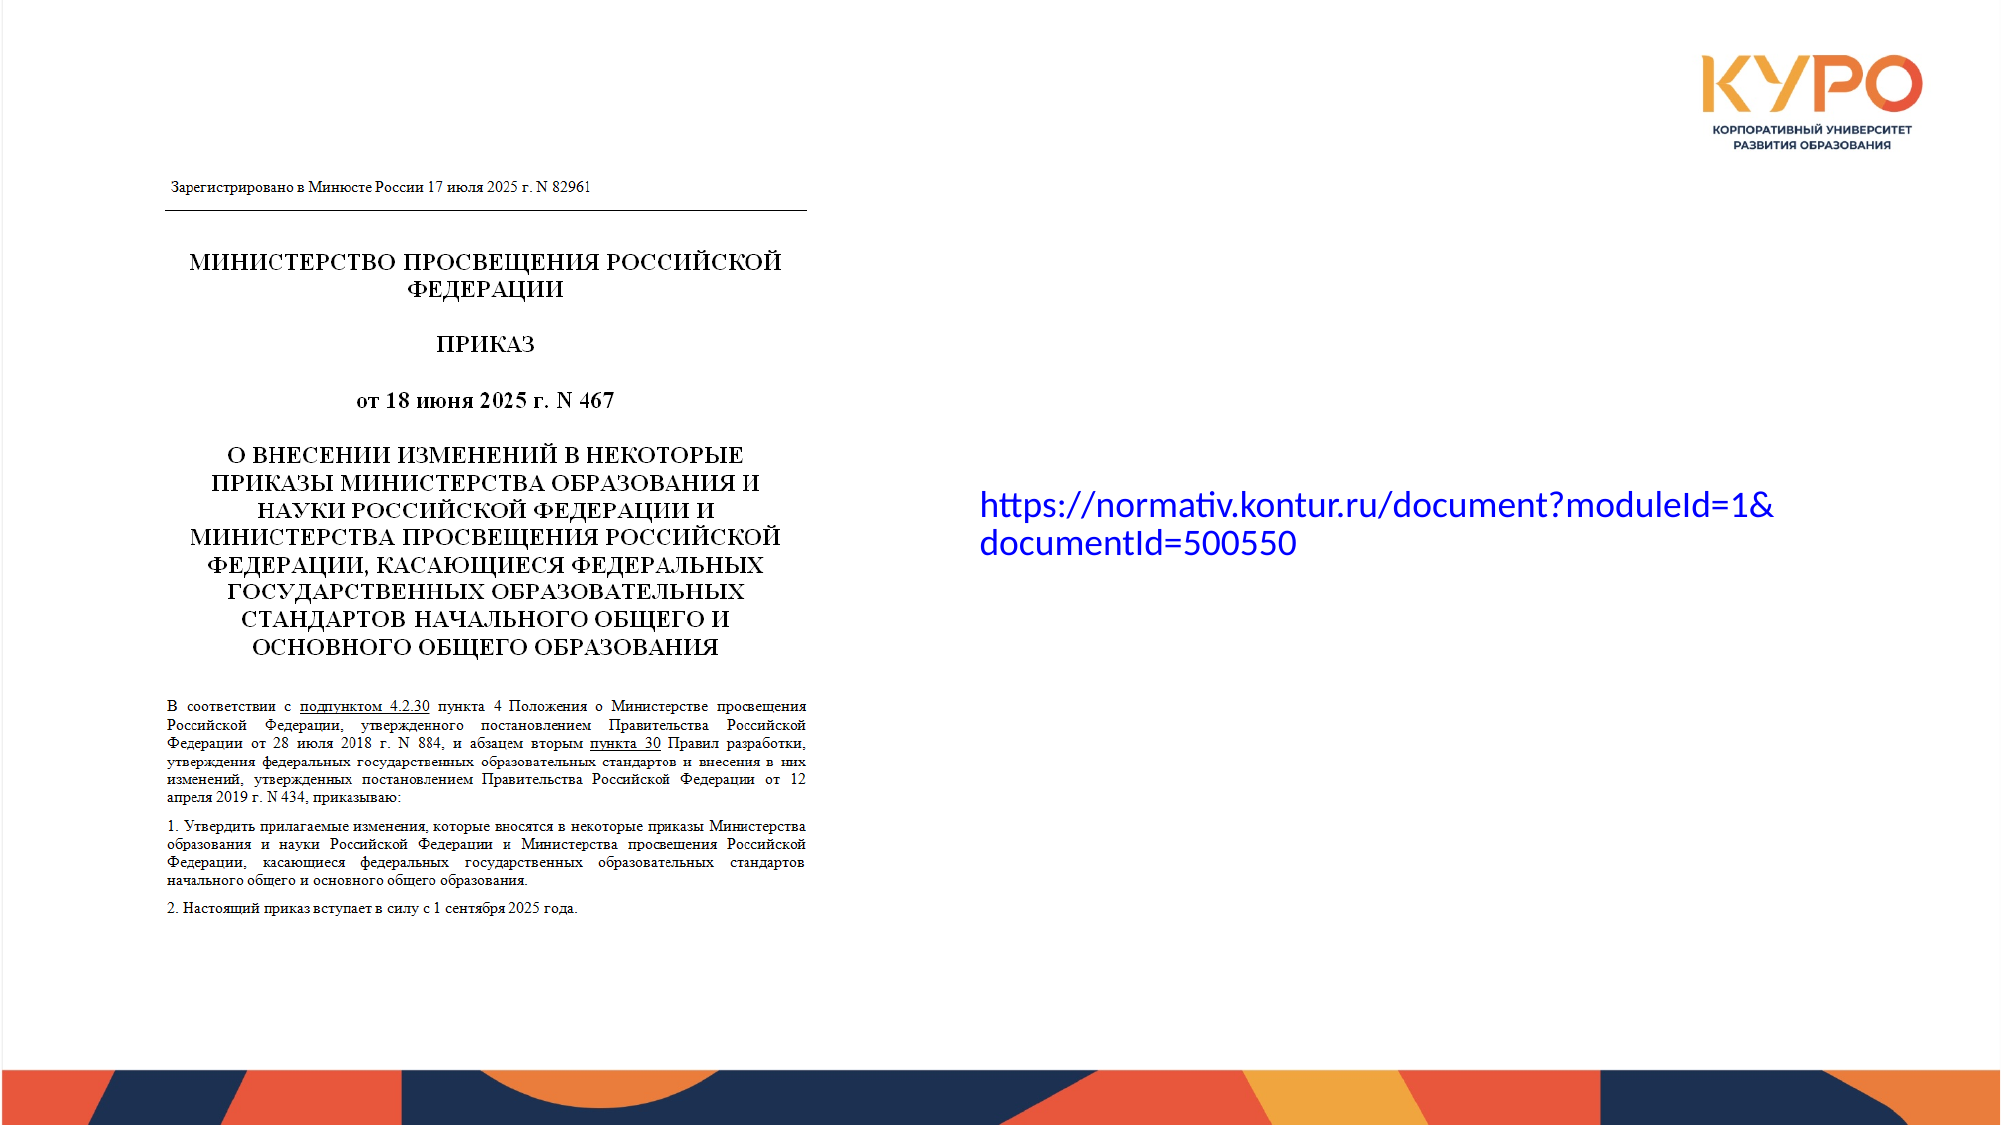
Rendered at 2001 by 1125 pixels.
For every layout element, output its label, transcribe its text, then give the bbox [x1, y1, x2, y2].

text_box https://normativ.kontur.ru/document?moduleId=1&documentId=500550 [964, 472, 1798, 578]
picture [0, 0, 2001, 1125]
